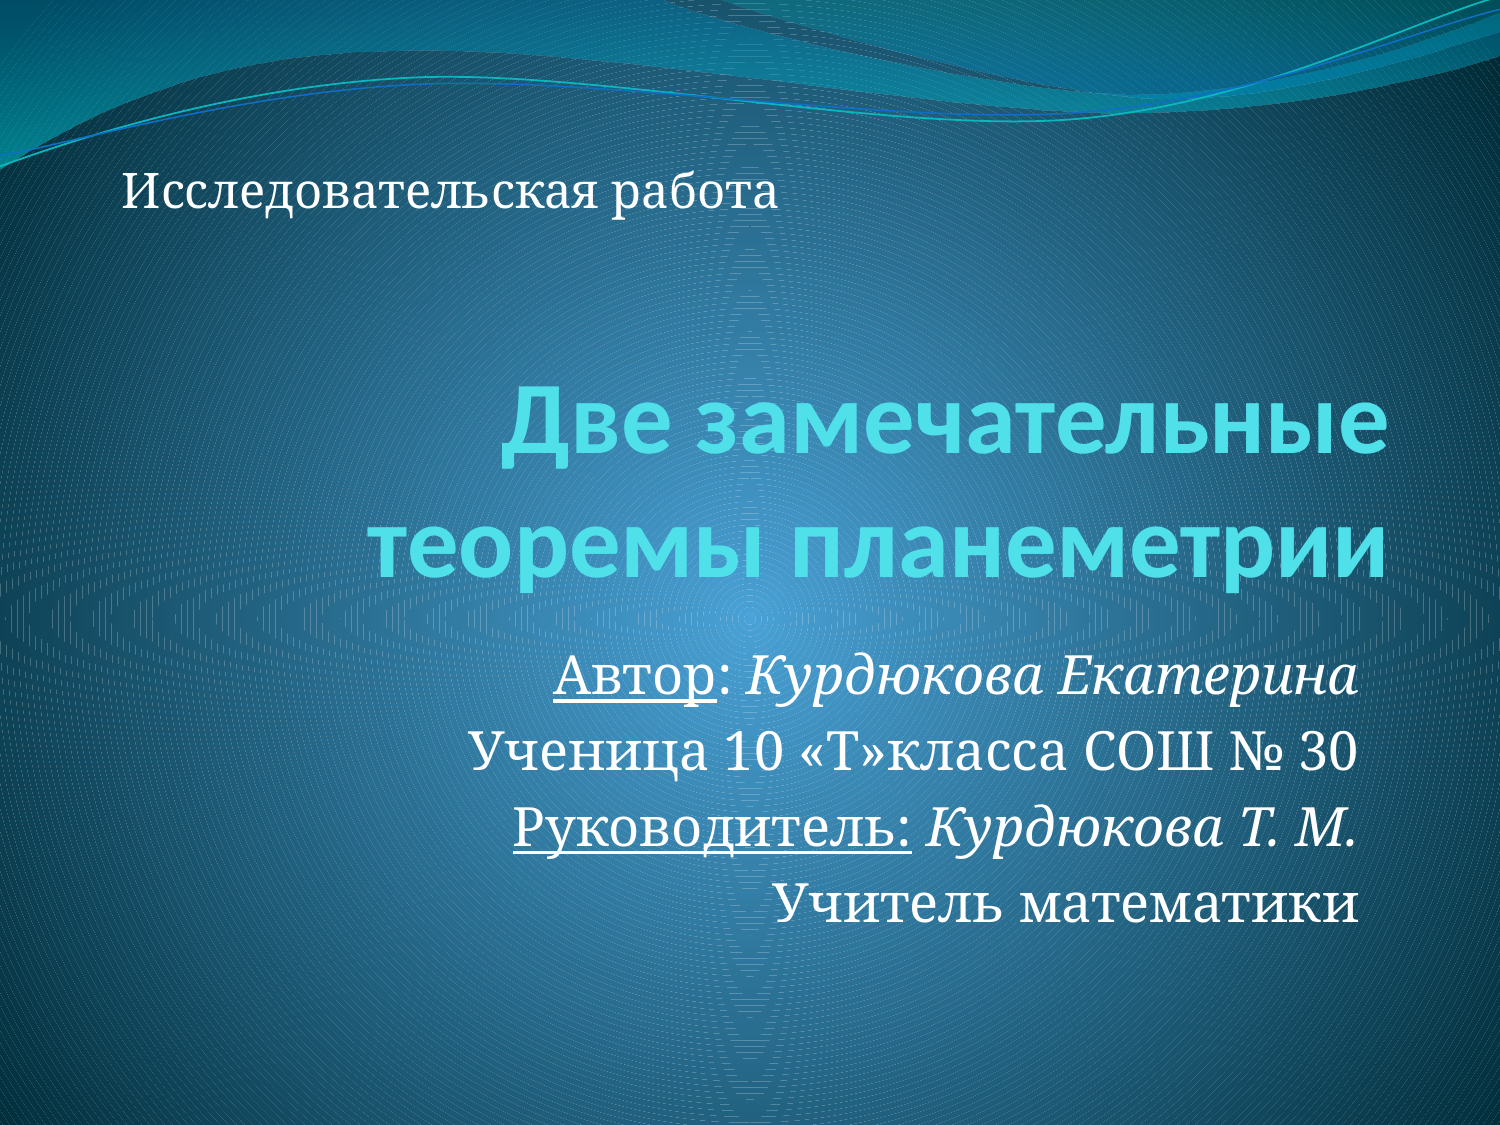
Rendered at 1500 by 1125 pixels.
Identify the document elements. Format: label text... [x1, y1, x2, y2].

text_box Исследовательская работа [58, 152, 790, 266]
title Две замечательные теоремы планеметрии [87, 224, 1395, 598]
subtitle Автор: Курдюкова Екатерина Ученица 10 «Т»класса СОШ № 30 Руководитель: Курдюкова Т. М. Учитель математики [82, 632, 1371, 1018]
